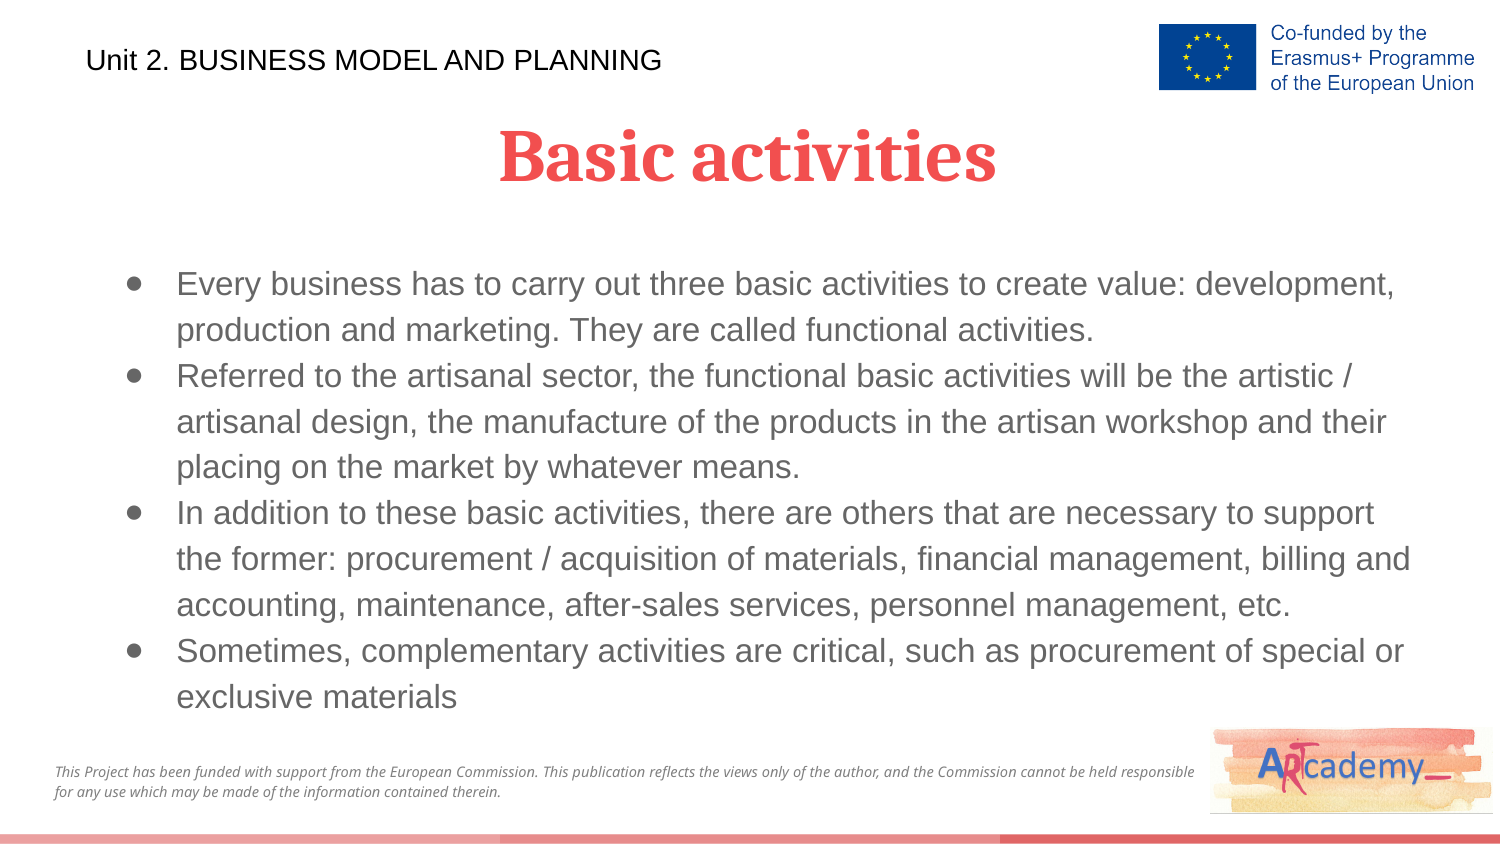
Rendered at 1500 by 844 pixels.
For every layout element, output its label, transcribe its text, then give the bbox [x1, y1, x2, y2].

picture [1210, 709, 1493, 844]
picture [1158, 24, 1474, 94]
text_box This Project has been funded with support from the European Commission. This publication reflects the views only of the author, and the Commission cannot be held responsible for any use which may be made of the information contained therein. [39, 754, 1205, 799]
text_box Unit 2. BUSINESS MODEL AND PLANNING [70, 33, 750, 84]
list Every business has to carry out three basic activities to create value: development, production and marketing. They are called functional activities. Referred to the artisanal sector, the functional basic activities will be the artistic / artisanal design, the manufacture of the products in the artisan workshop and their placing on the market by whatever means. In addition to these basic activities, there are others that are necessary to support the former: procurement / acquisition of materials, financial management, billing and accounting, maintenance, after-sales services, personnel management, etc. Sometimes, complementary activities are critical, such as procurement of special or exclusive materials [86, 241, 1436, 754]
title Basic activities [9, 84, 1487, 212]
